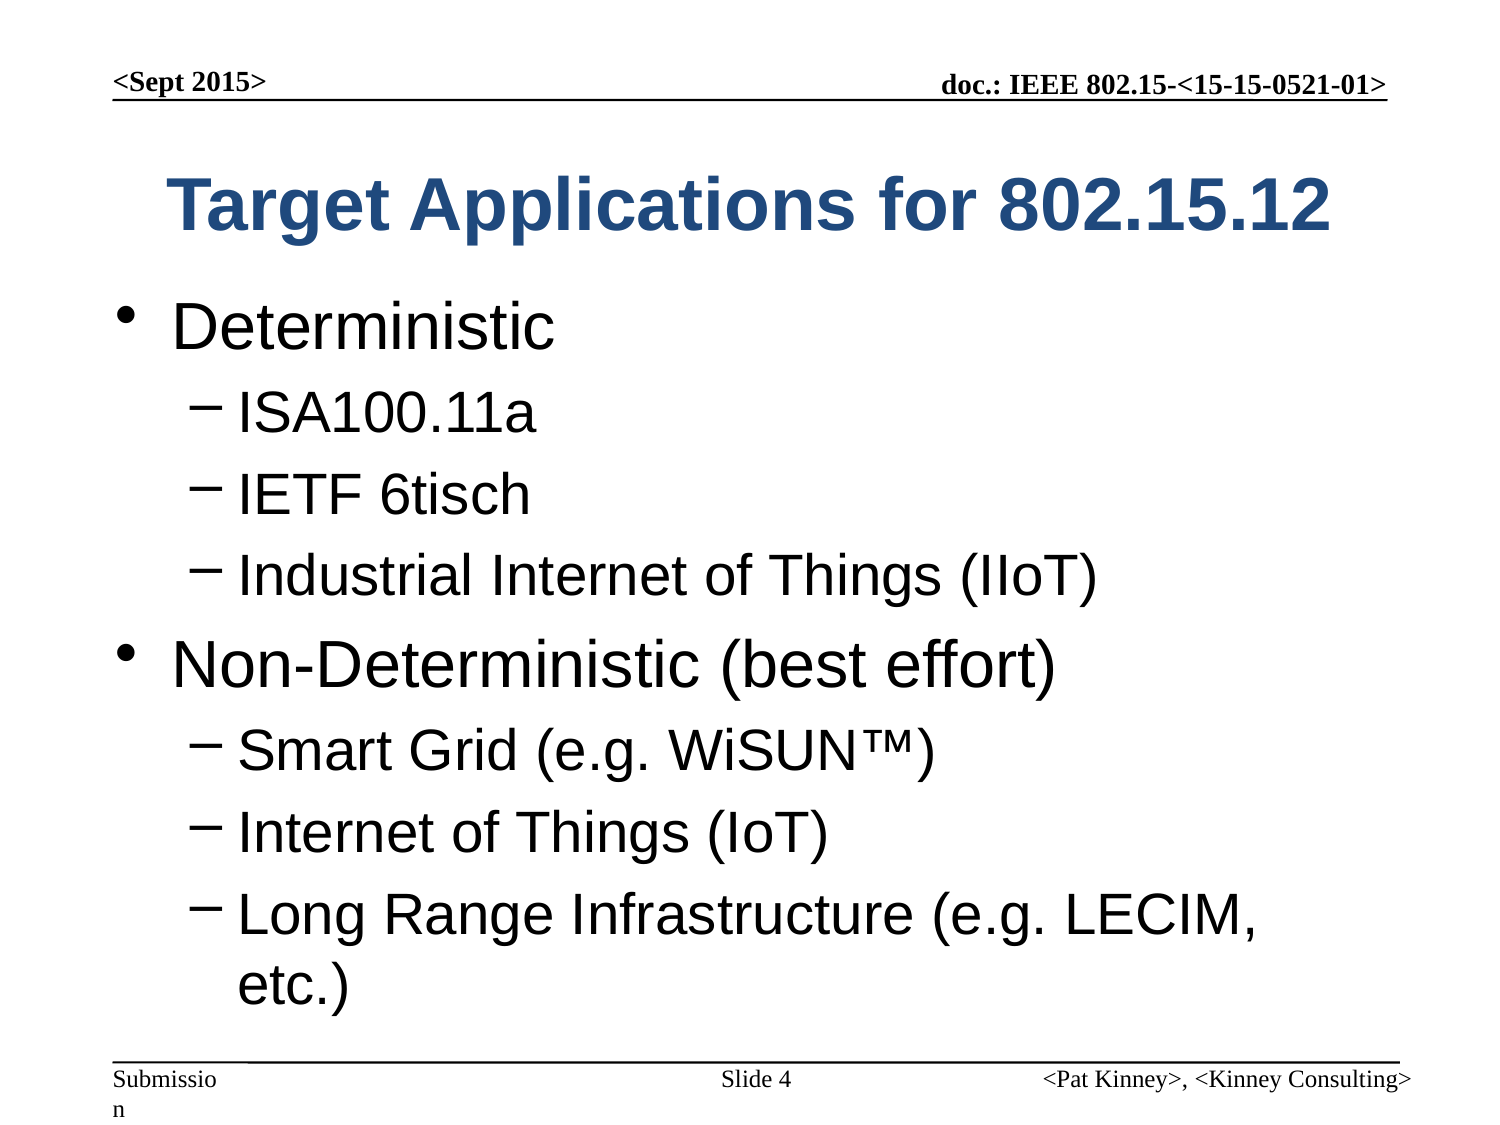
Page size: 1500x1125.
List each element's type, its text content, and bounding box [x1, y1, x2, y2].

slide_number Slide 4 [712, 1062, 800, 1093]
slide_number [112, 62, 375, 98]
footer <Pat Kinney>, <Kinney Consulting> [900, 1062, 1413, 1093]
list Deterministic ISA100.11a IETF 6tisch Industrial Internet of Things (IIoT) Non-Deterministic (best effort) Smart Grid (e.g. WiSUN™) Internet of Things (IoT) Long Range Infrastructure (e.g. LECIM, etc.) [99, 275, 1375, 950]
title Target Applications for 802.15.12 [112, 112, 1388, 288]
